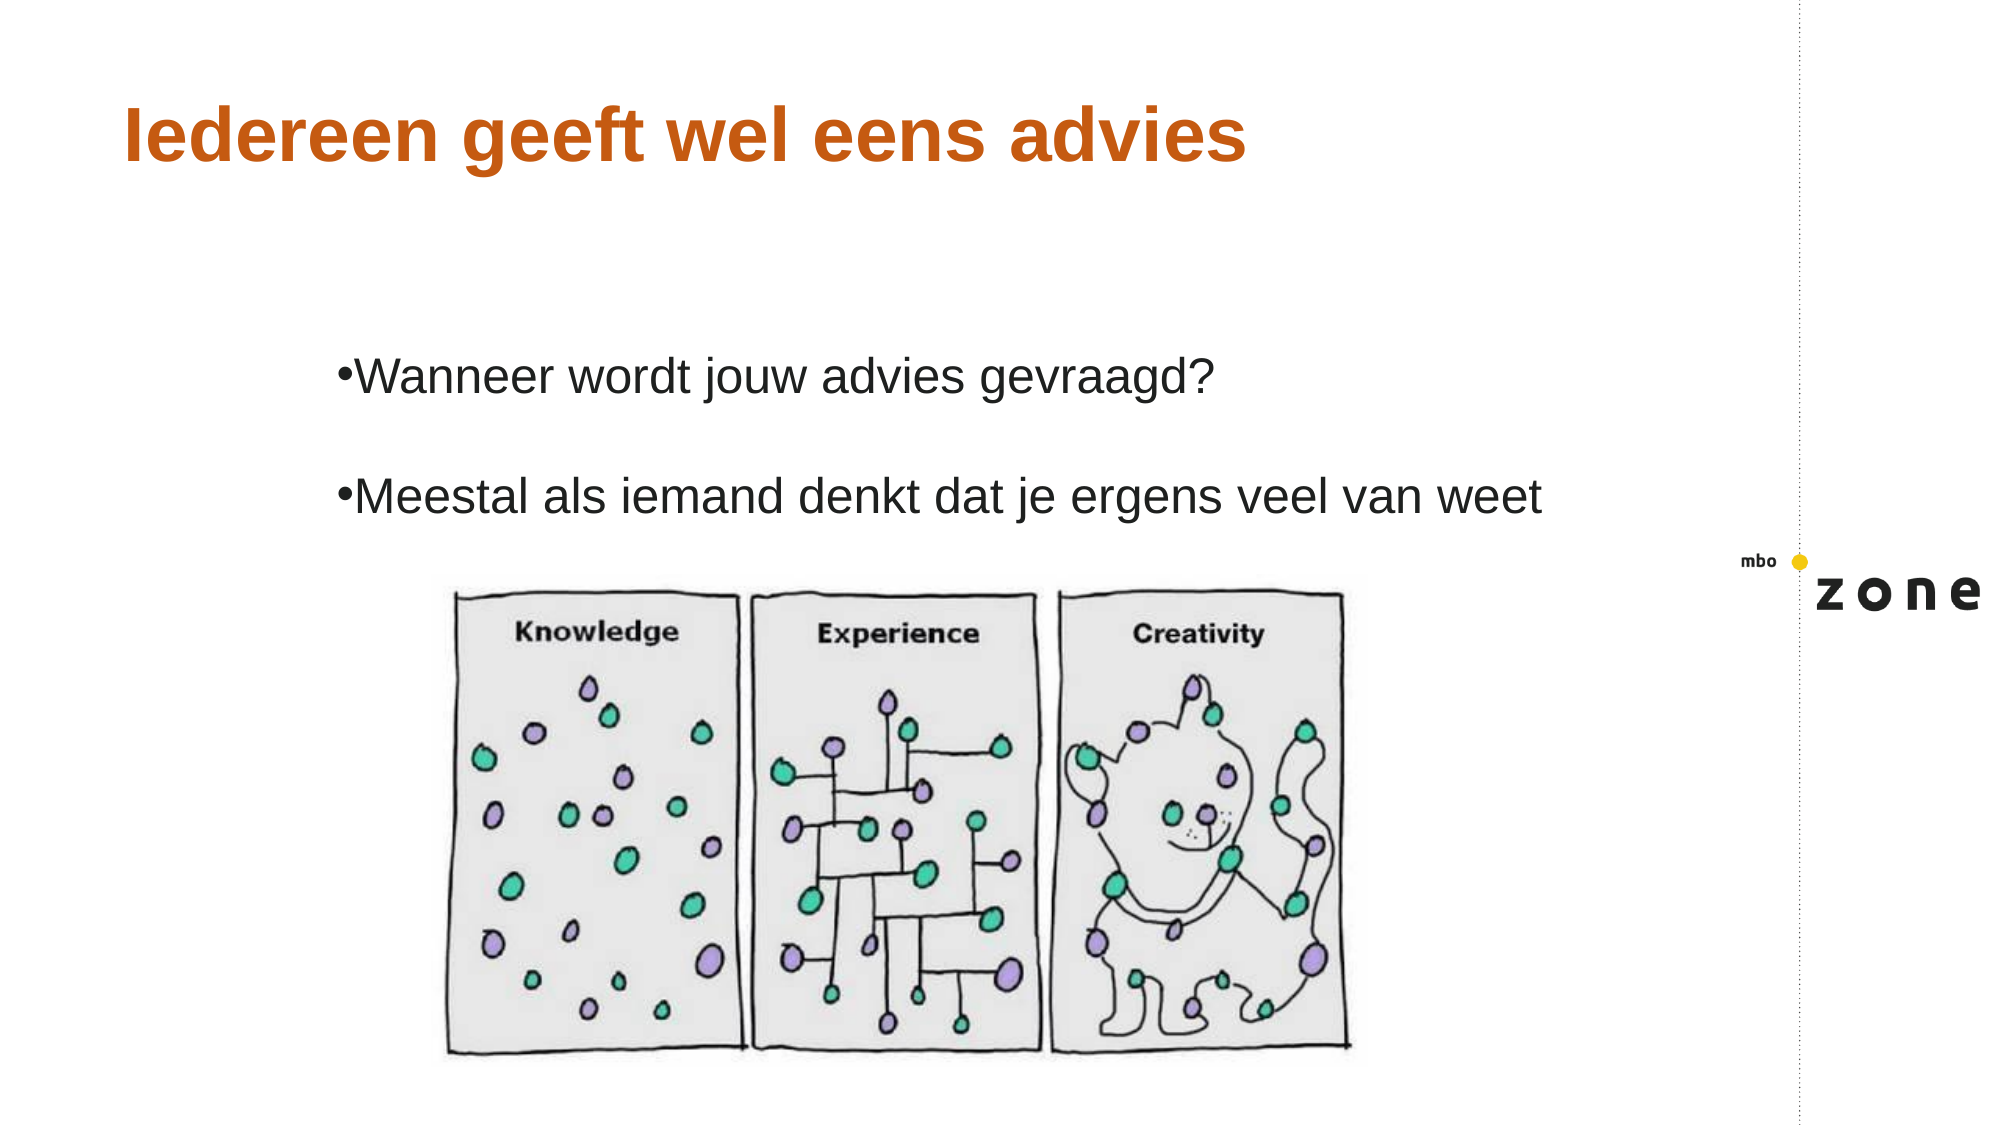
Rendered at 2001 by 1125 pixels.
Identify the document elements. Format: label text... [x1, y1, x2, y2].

list Wanneer wordt jouw advies gevraagd? Meestal als iemand denkt dat je ergens veel van weet [336, 283, 1607, 998]
picture [431, 574, 1368, 1067]
picture [1596, 0, 2001, 1125]
title Iedereen geeft wel eens advies [124, 94, 1607, 272]
